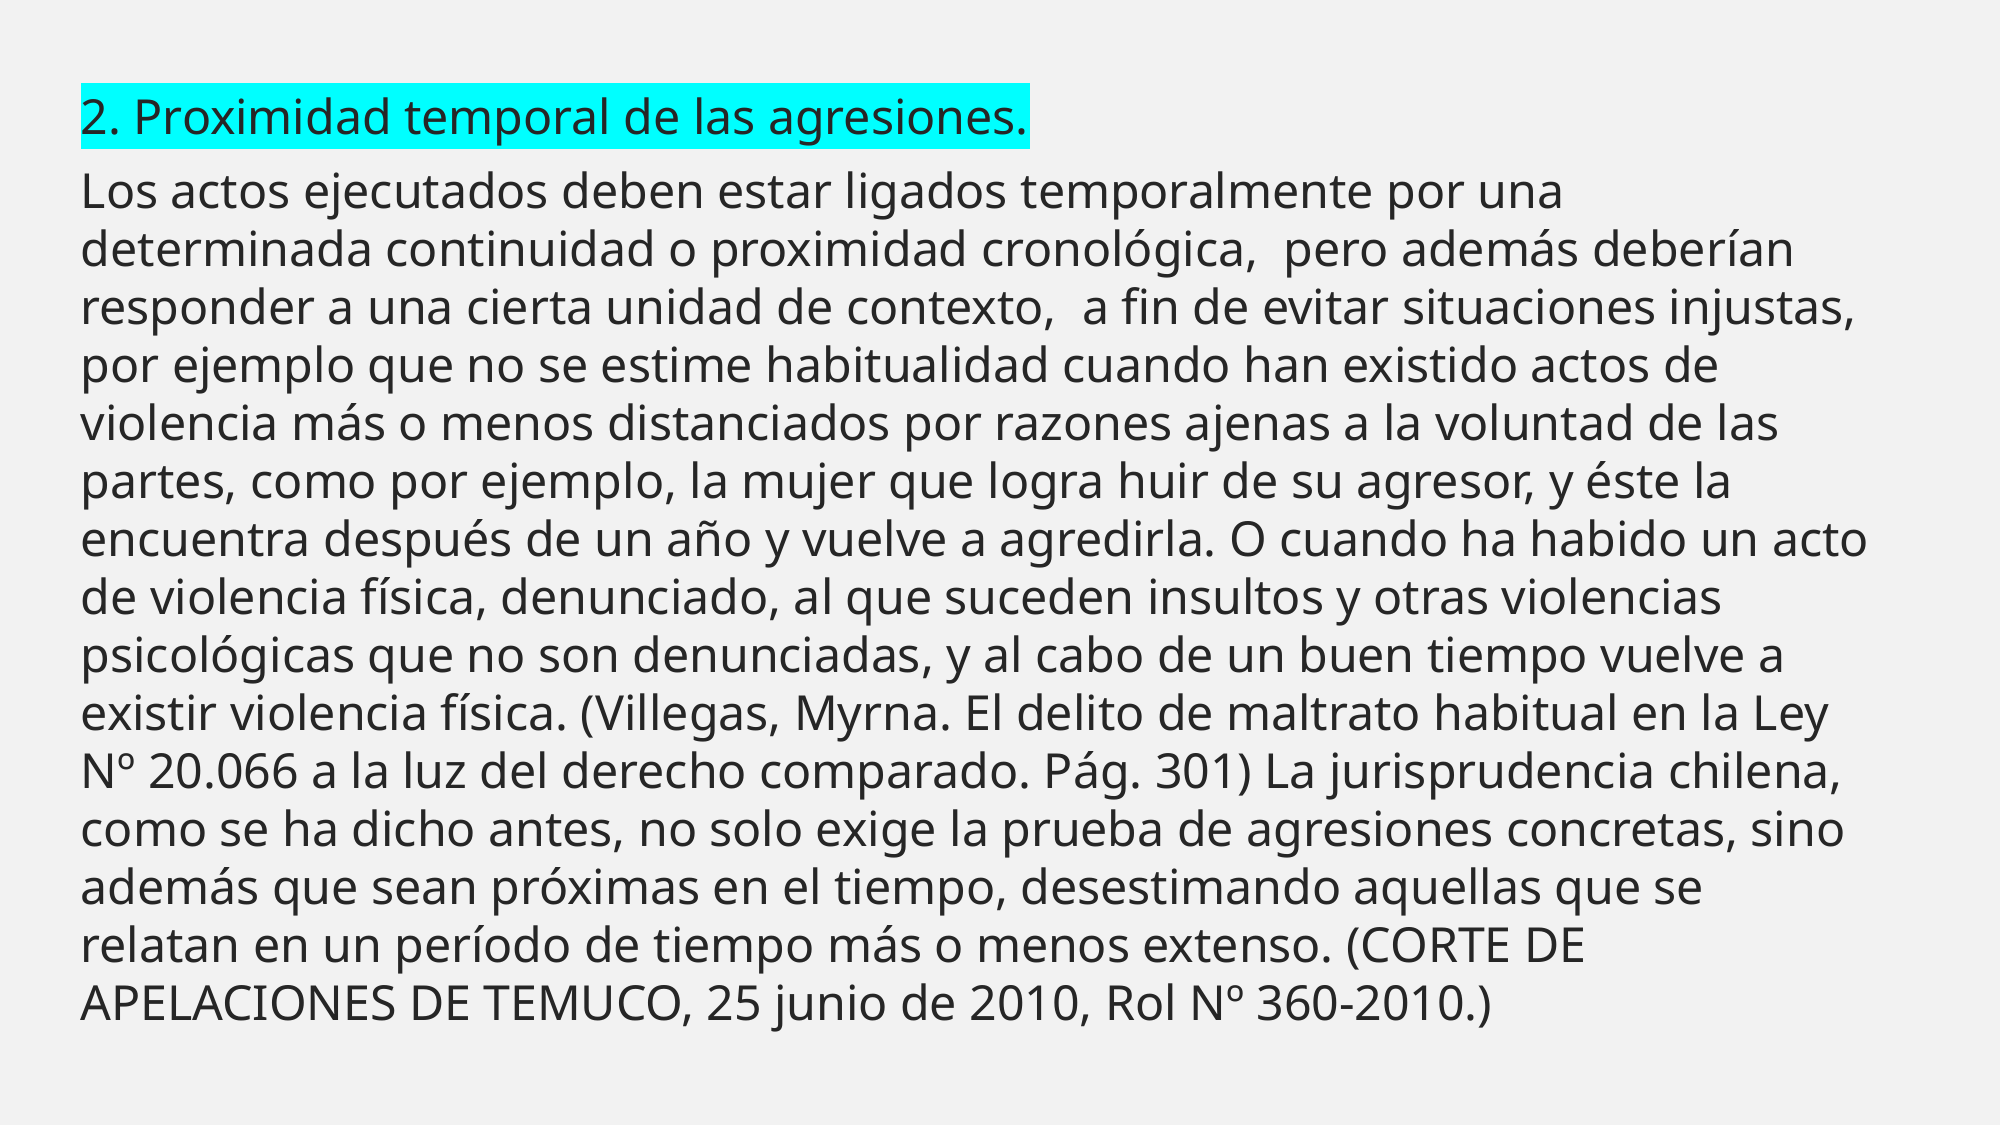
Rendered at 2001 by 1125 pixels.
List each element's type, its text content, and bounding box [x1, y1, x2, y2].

list 2. Proximidad temporal de las agresiones. Los actos ejecutados deben estar ligados temporalmente por una determinada continuidad o proximidad cronológica, pero además deberían responder a una cierta unidad de contexto, a fin de evitar situaciones injustas, por ejemplo que no se estime habitualidad cuando han existido actos de violencia más o menos distanciados por razones ajenas a la voluntad de las partes, como por ejemplo, la mujer que logra huir de su agresor, y éste la encuentra después de un año y vuelve a agredirla. O cuando ha habido un acto de violencia física, denunciado, al que suceden insultos y otras violencias psicológicas que no son denunciadas, y al cabo de un buen tiempo vuelve a existir violencia física. (Villegas, Myrna. El delito de maltrato habitual en la Ley Nº 20.066 a la luz del derecho comparado. Pág. 301) La jurisprudencia chilena, como se ha dicho antes, no solo exige la prueba de agresiones concretas, sino además que sean próximas en el tiempo, desestimando aquellas que se relatan en un período de tiempo más o menos extenso. (CORTE DE APELACIONES DE TEMUCO, 25 junio de 2010, Rol Nº 360-2010.) [65, 78, 1887, 1061]
